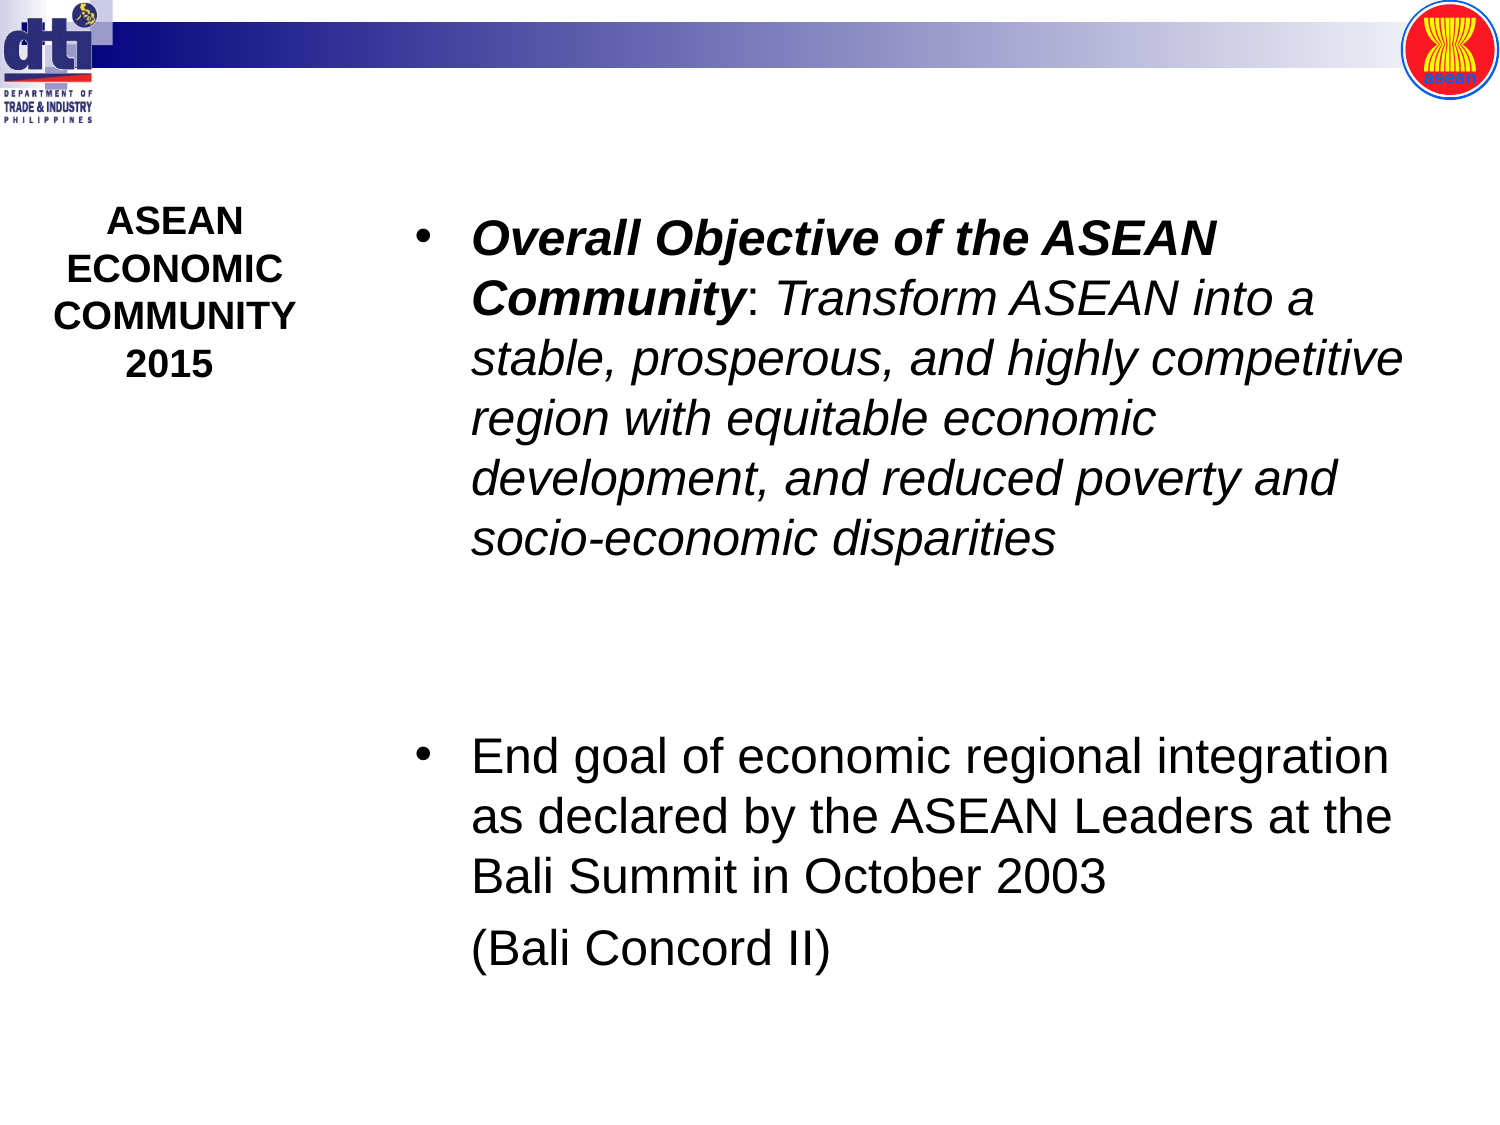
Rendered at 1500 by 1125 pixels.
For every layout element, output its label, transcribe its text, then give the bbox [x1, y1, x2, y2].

text_box Overall Objective of the ASEAN Community: Transform ASEAN into a stable, prosperous, and highly competitive region with equitable economic development, and reduced poverty and socio-economic disparities End goal of economic regional integration as declared by the ASEAN Leaders at the Bali Summit in October 2003 (Bali Concord II) [399, 198, 1463, 1056]
title ASEAN ECONOMIC COMMUNITY 2015 [24, 187, 326, 1073]
picture [1399, 0, 1500, 101]
picture [0, 0, 101, 126]
